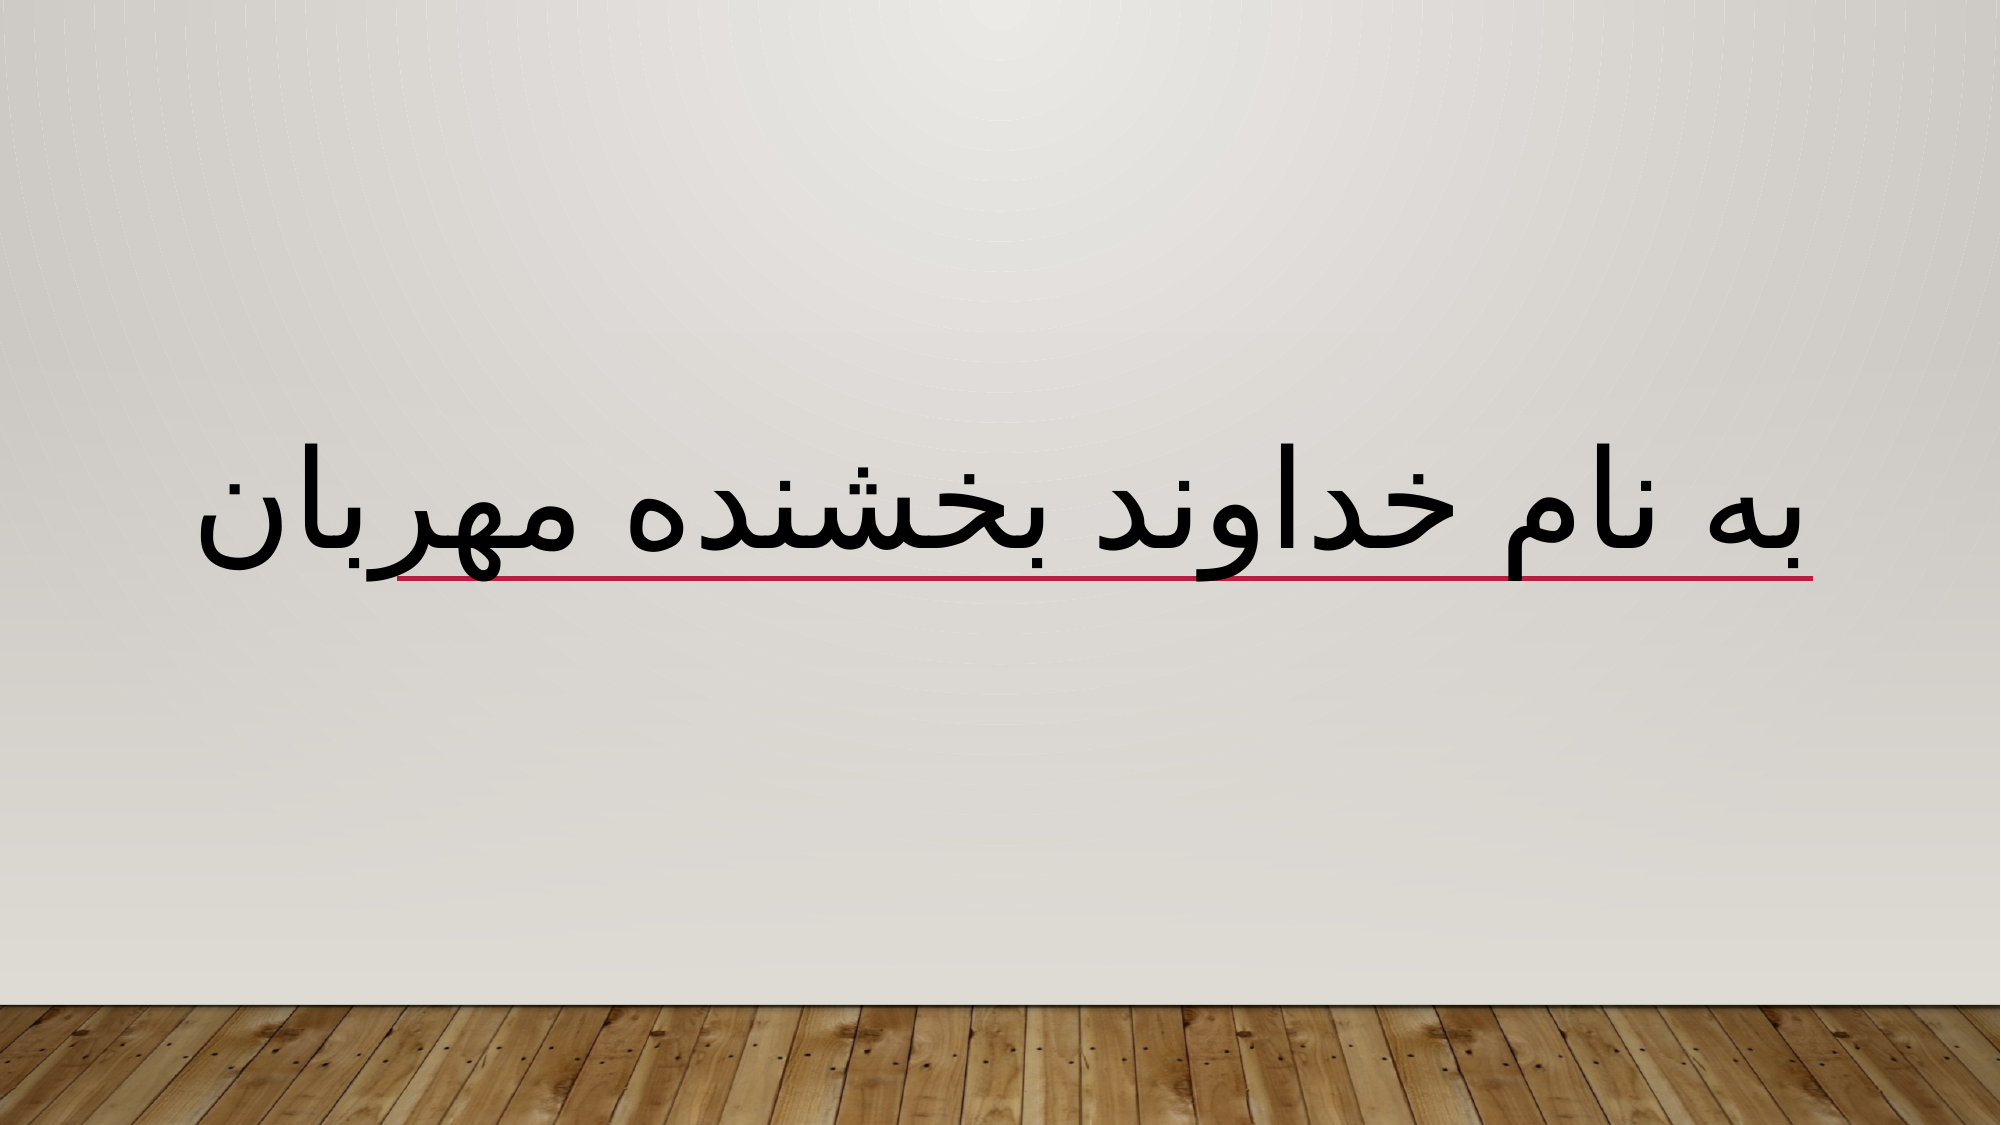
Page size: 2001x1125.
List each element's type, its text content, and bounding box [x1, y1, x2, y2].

title به نام خداوند بخشنده مهربان [39, 34, 1968, 579]
picture [0, 1005, 2000, 1125]
